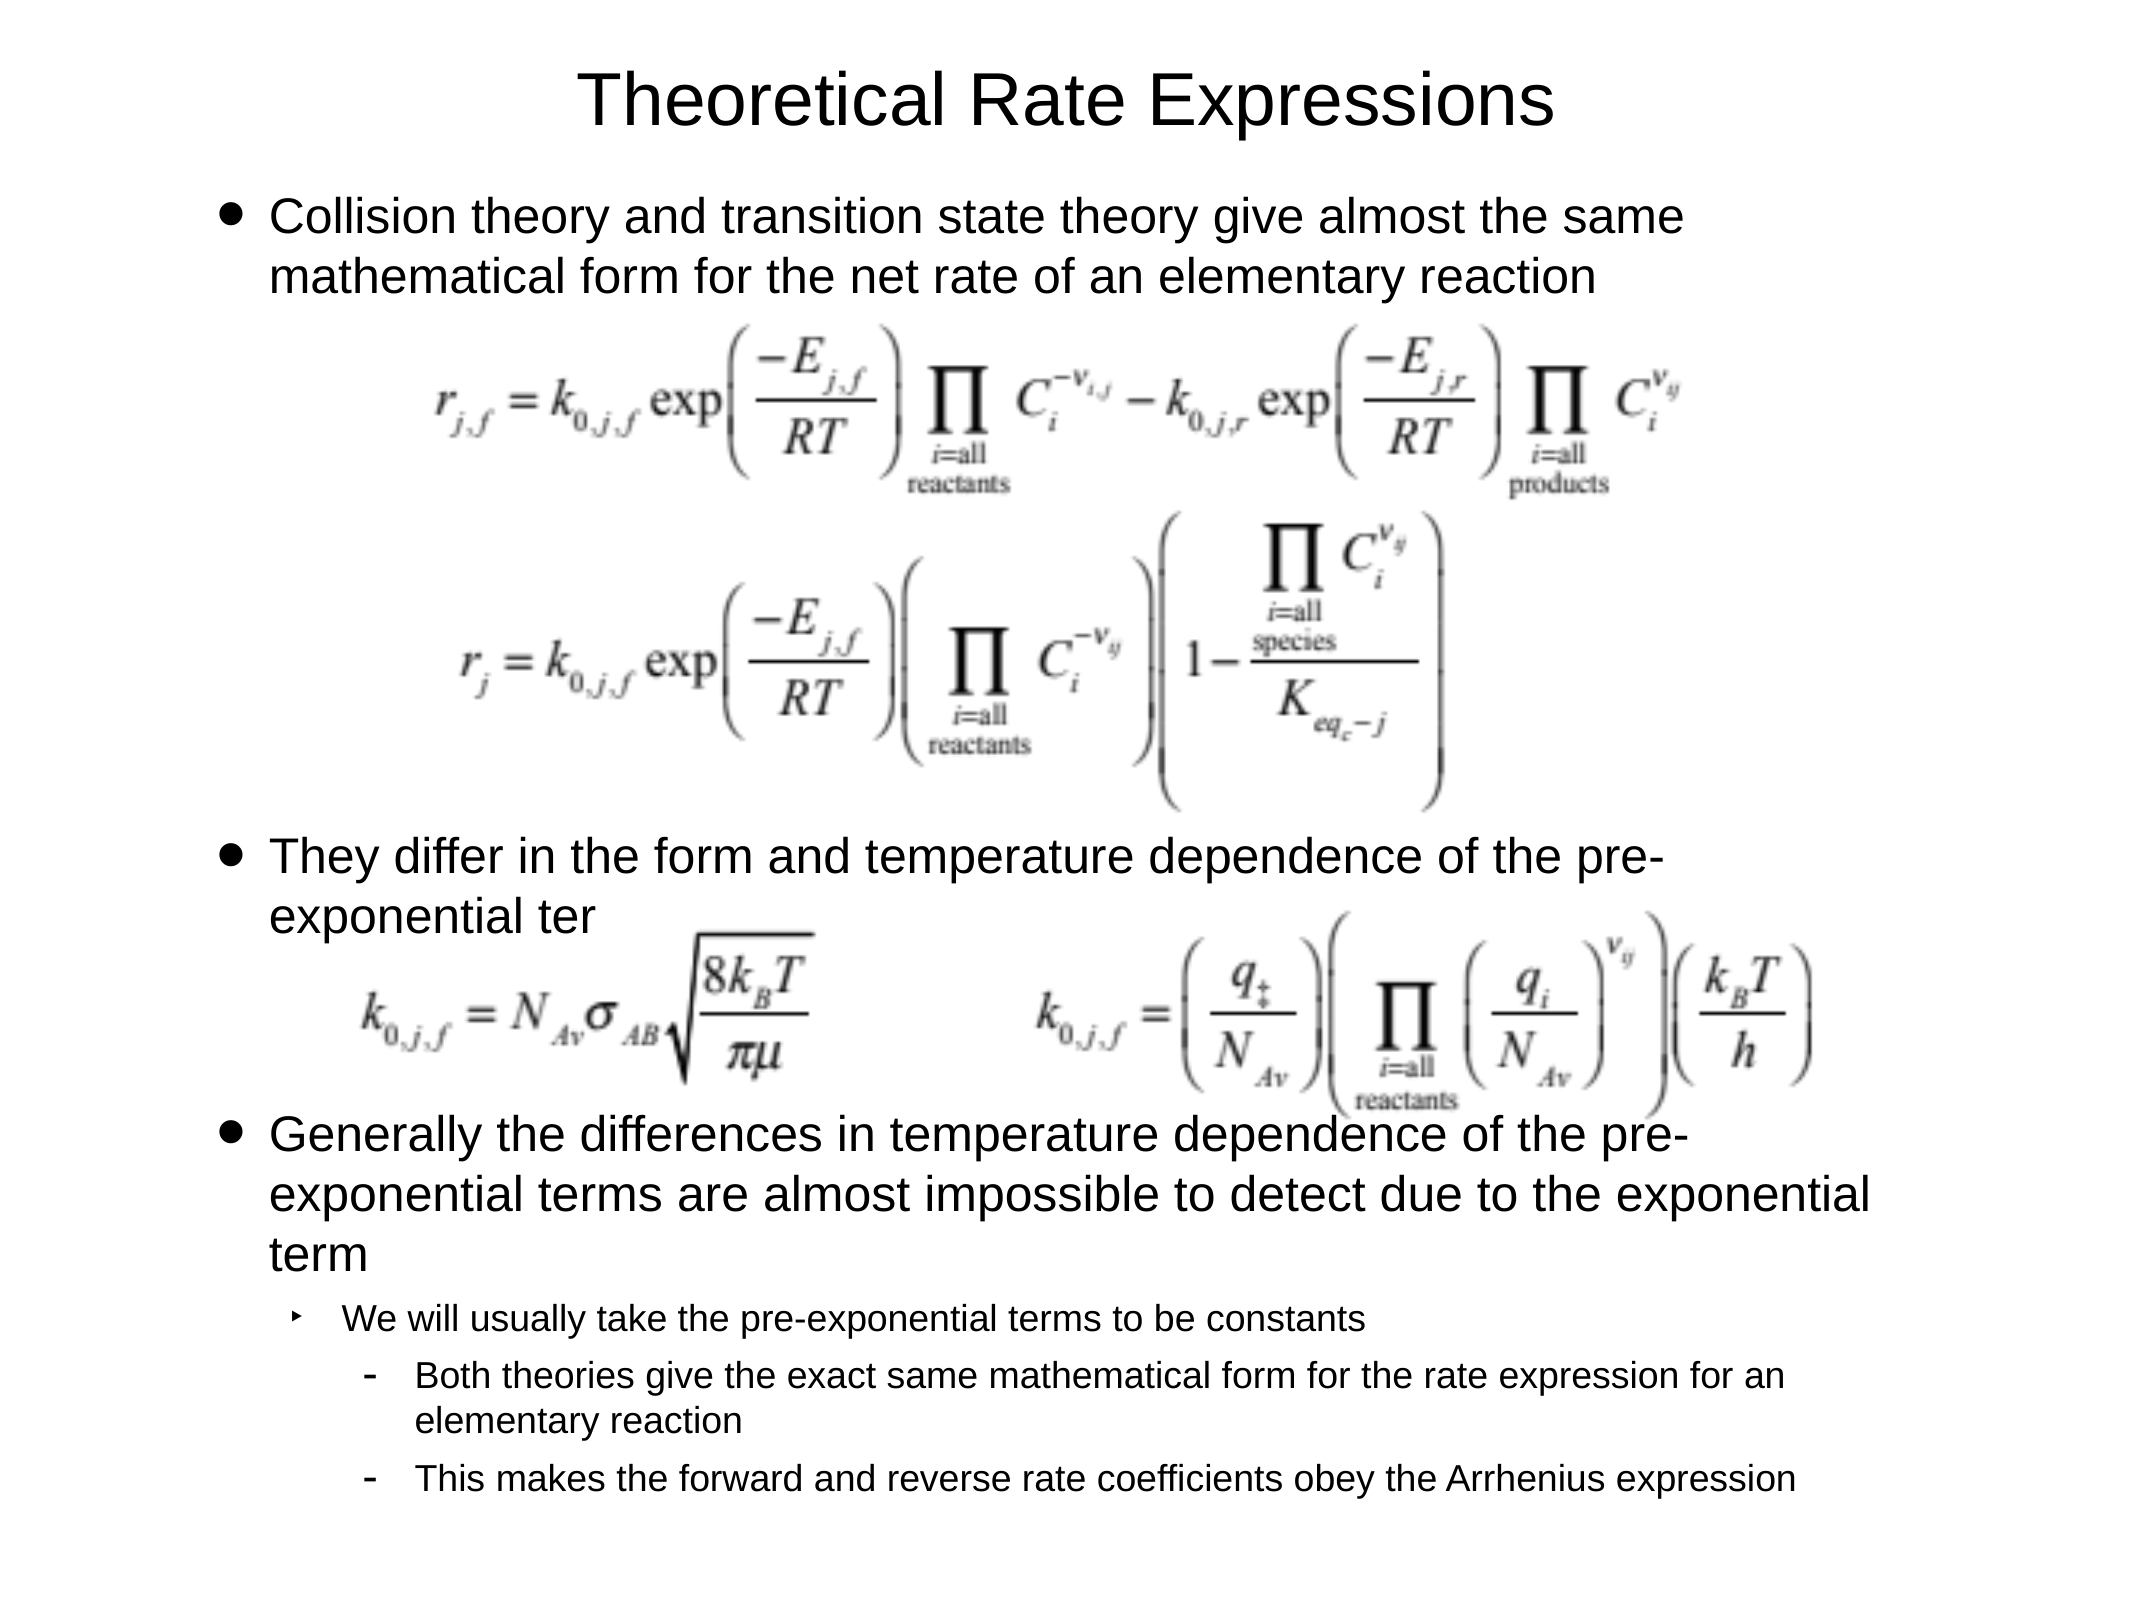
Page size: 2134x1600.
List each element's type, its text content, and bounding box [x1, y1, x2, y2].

title Theoretical Rate Expressions [208, 41, 1925, 174]
picture [428, 312, 1693, 817]
picture [353, 924, 819, 1090]
picture [1028, 899, 1815, 1124]
list Collision theory and transition state theory give almost the same mathematical form for the net rate of an elementary reaction They differ in the form and temperature dependence of the pre-exponential ter Generally the differences in temperature dependence of the pre-exponential terms are almost impossible to detect due to the exponential term We will usually take the pre-exponential terms to be constants Both theories give the exact same mathematical form for the rate expression for an elementary reaction This makes the forward and reverse rate coefficients obey the Arrhenius expression [208, 174, 1925, 1530]
